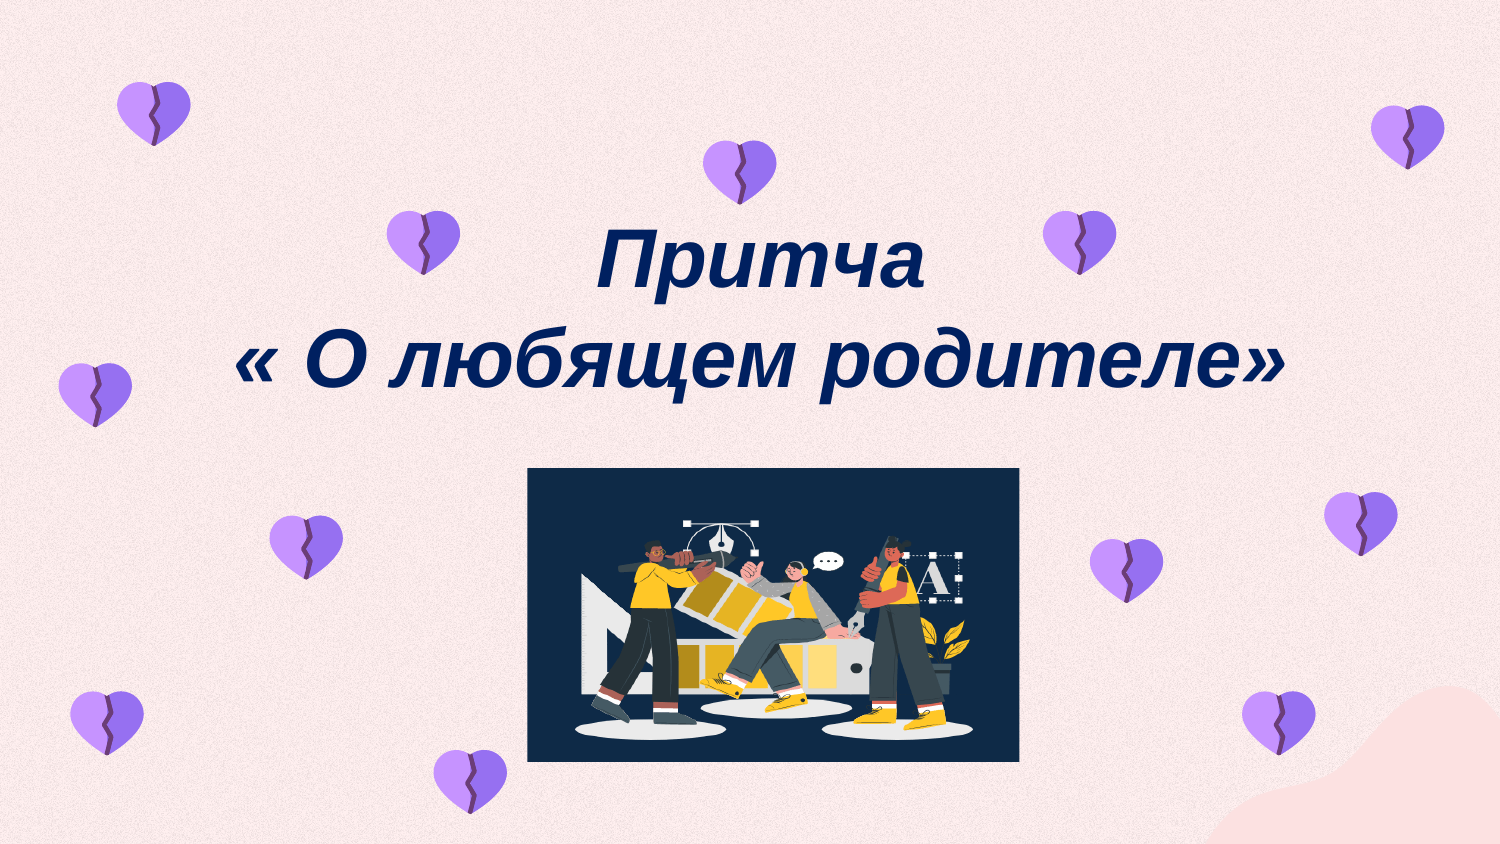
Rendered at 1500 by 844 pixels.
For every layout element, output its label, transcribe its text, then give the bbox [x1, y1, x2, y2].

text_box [116, 81, 191, 147]
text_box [70, 691, 144, 756]
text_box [1042, 210, 1117, 275]
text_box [1241, 691, 1316, 756]
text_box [58, 362, 133, 428]
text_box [1323, 491, 1398, 557]
list Притча « О любящем родителе» [115, 189, 1384, 750]
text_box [1089, 538, 1164, 604]
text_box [702, 140, 777, 205]
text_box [1370, 105, 1445, 170]
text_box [433, 749, 508, 815]
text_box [386, 210, 461, 275]
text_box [269, 515, 344, 580]
picture [527, 468, 1020, 762]
